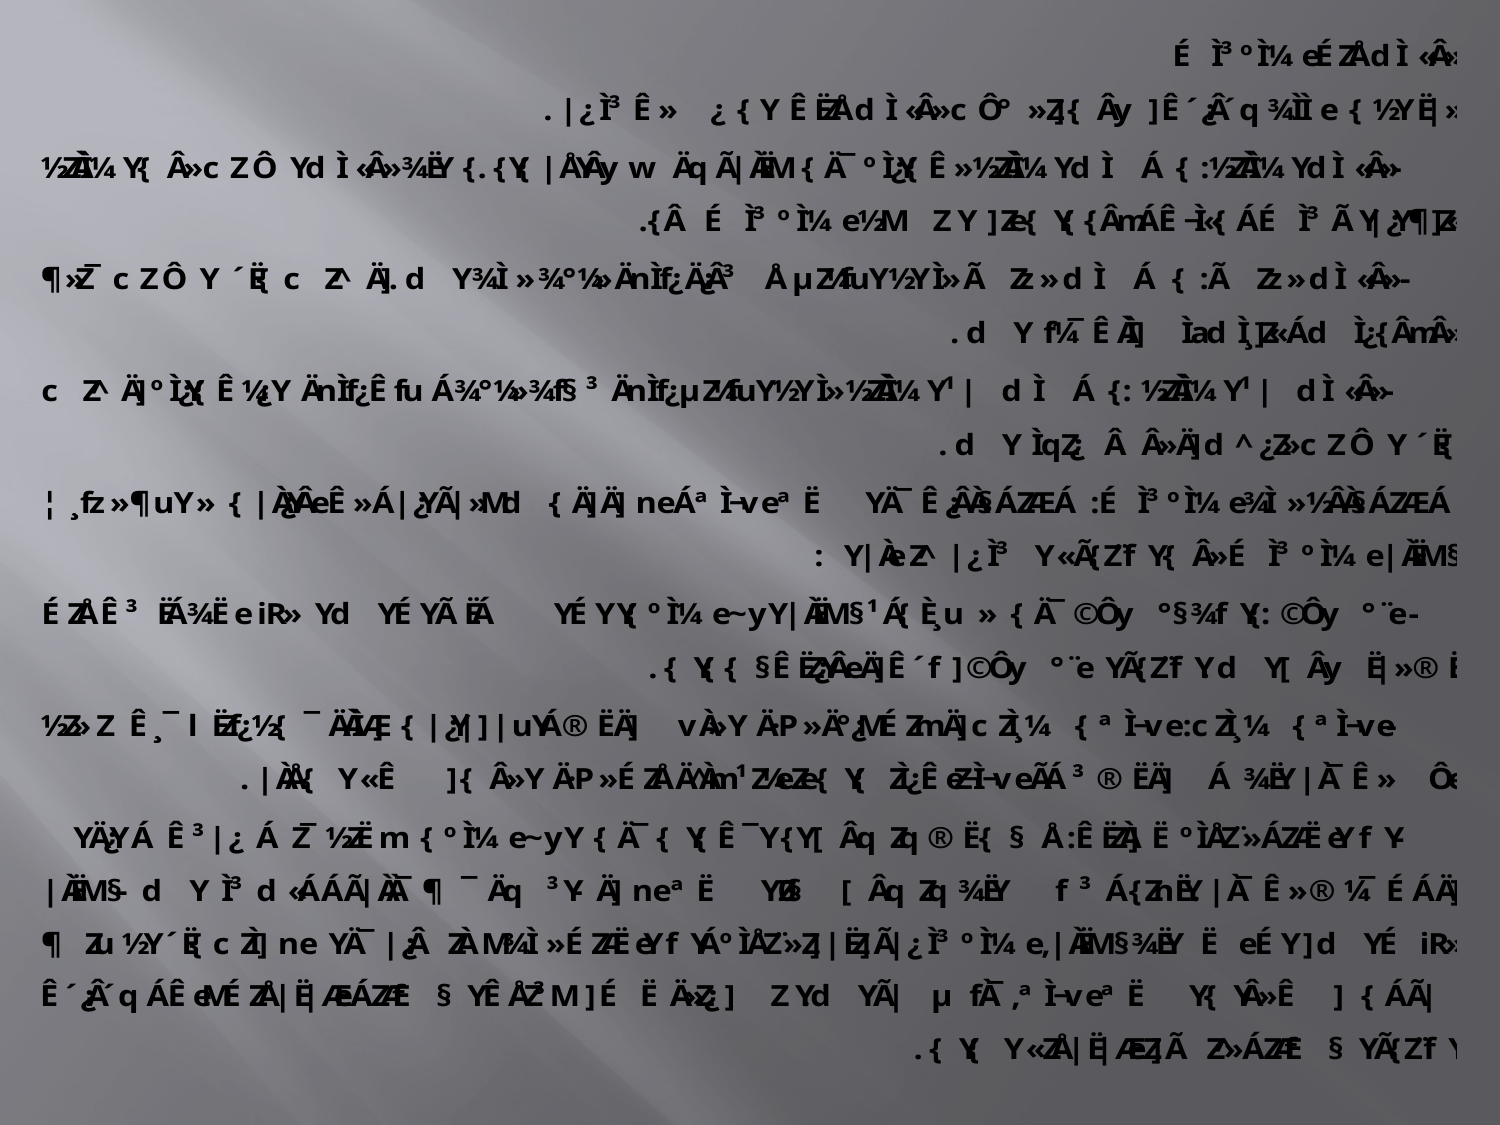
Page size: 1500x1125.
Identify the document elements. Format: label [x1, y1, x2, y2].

picture [40, 30, 1465, 1083]
